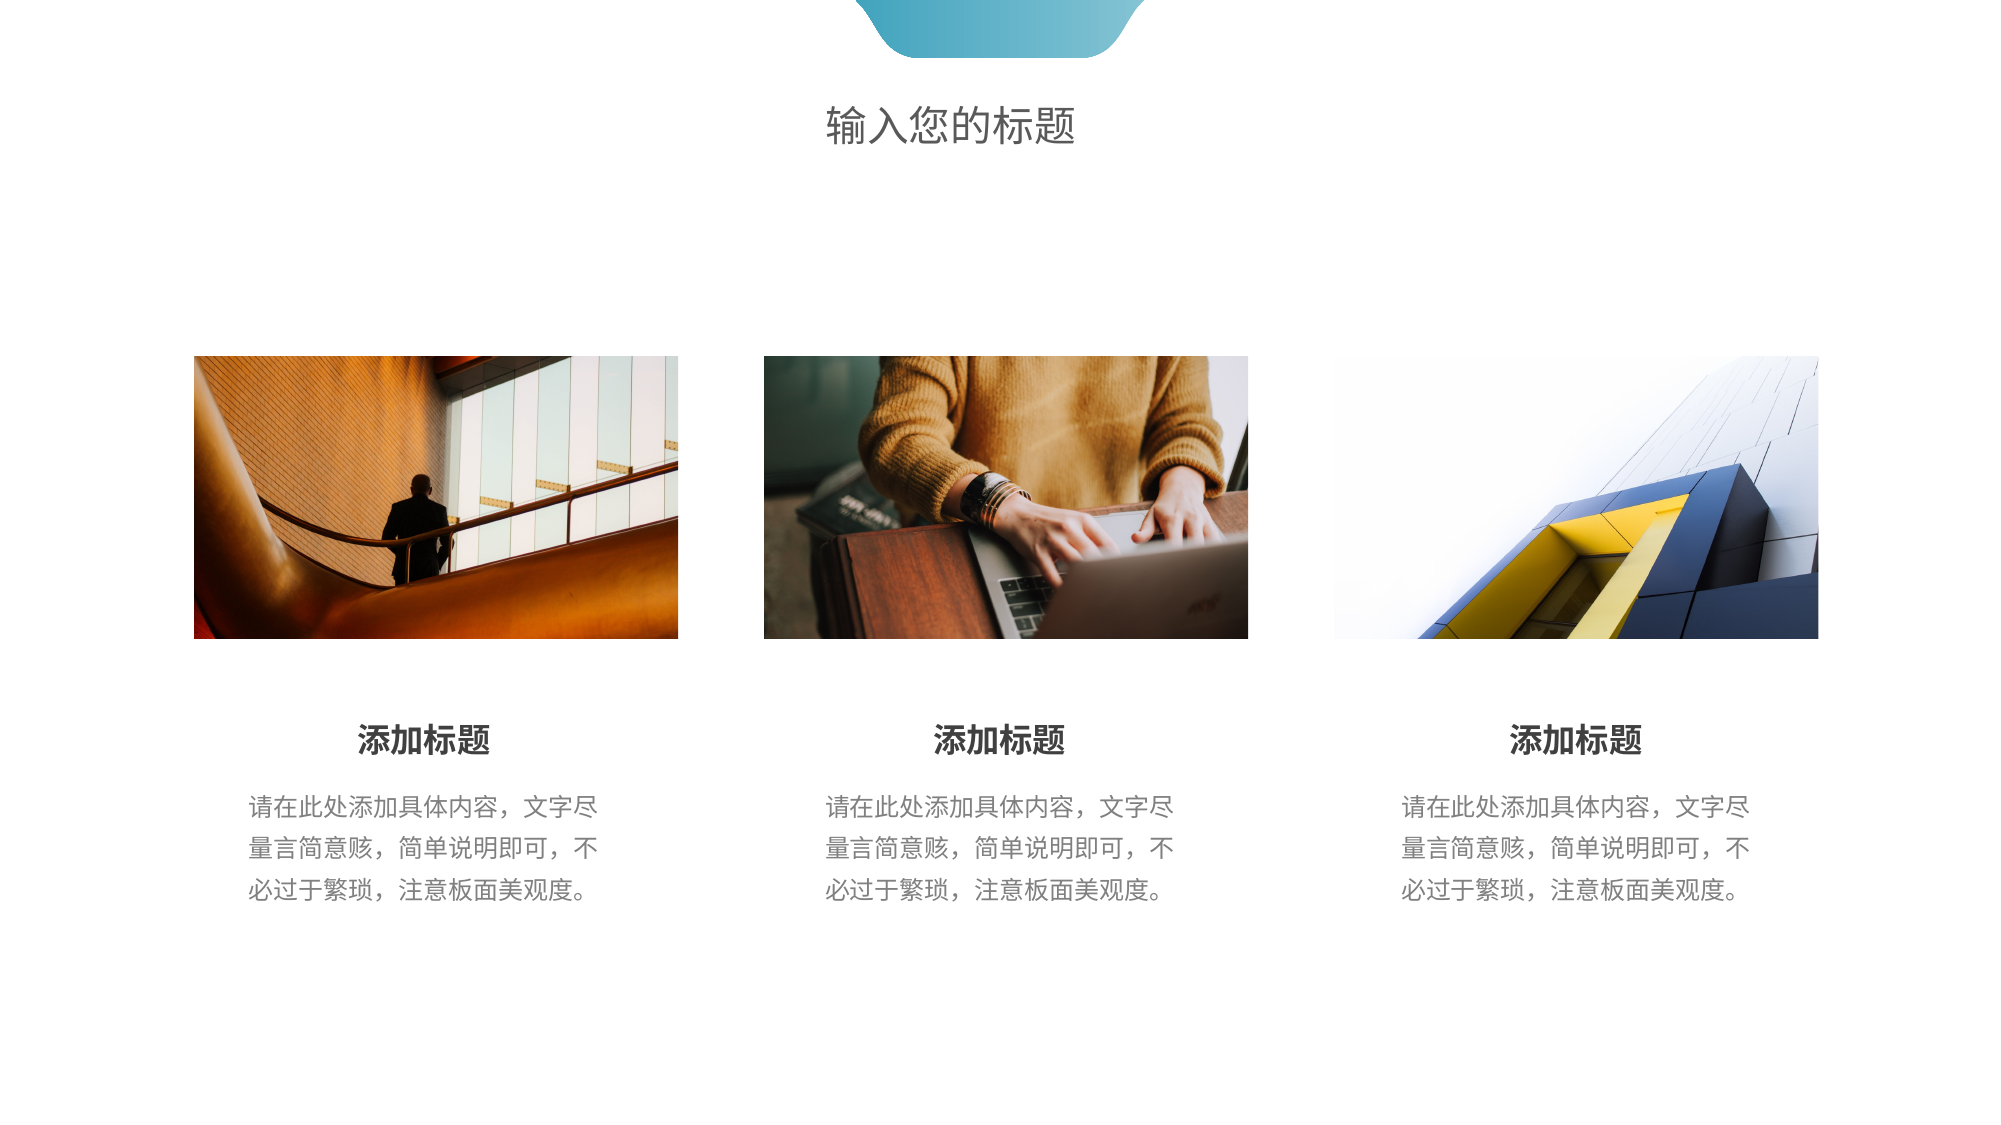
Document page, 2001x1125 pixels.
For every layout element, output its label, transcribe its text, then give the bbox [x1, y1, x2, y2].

text_box [194, 356, 679, 639]
text_box [764, 356, 1249, 639]
text_box 输入您的标题 [810, 92, 1190, 158]
text_box 请在此处添加具体内容，文字尽量言简意赅，简单说明即可，不必过于繁琐，注意板面美观度。 [807, 772, 1193, 912]
text_box [854, 0, 1146, 60]
text_box 请在此处添加具体内容，文字尽量言简意赅，简单说明即可，不必过于繁琐，注意板面美观度。 [1383, 772, 1769, 912]
text_box 添加标题 [910, 712, 1090, 767]
text_box 请在此处添加具体内容，文字尽量言简意赅，简单说明即可，不必过于繁琐，注意板面美观度。 [230, 772, 617, 912]
text_box 添加标题 [1486, 712, 1666, 767]
text_box 添加标题 [334, 712, 514, 767]
text_box [1334, 356, 1819, 639]
